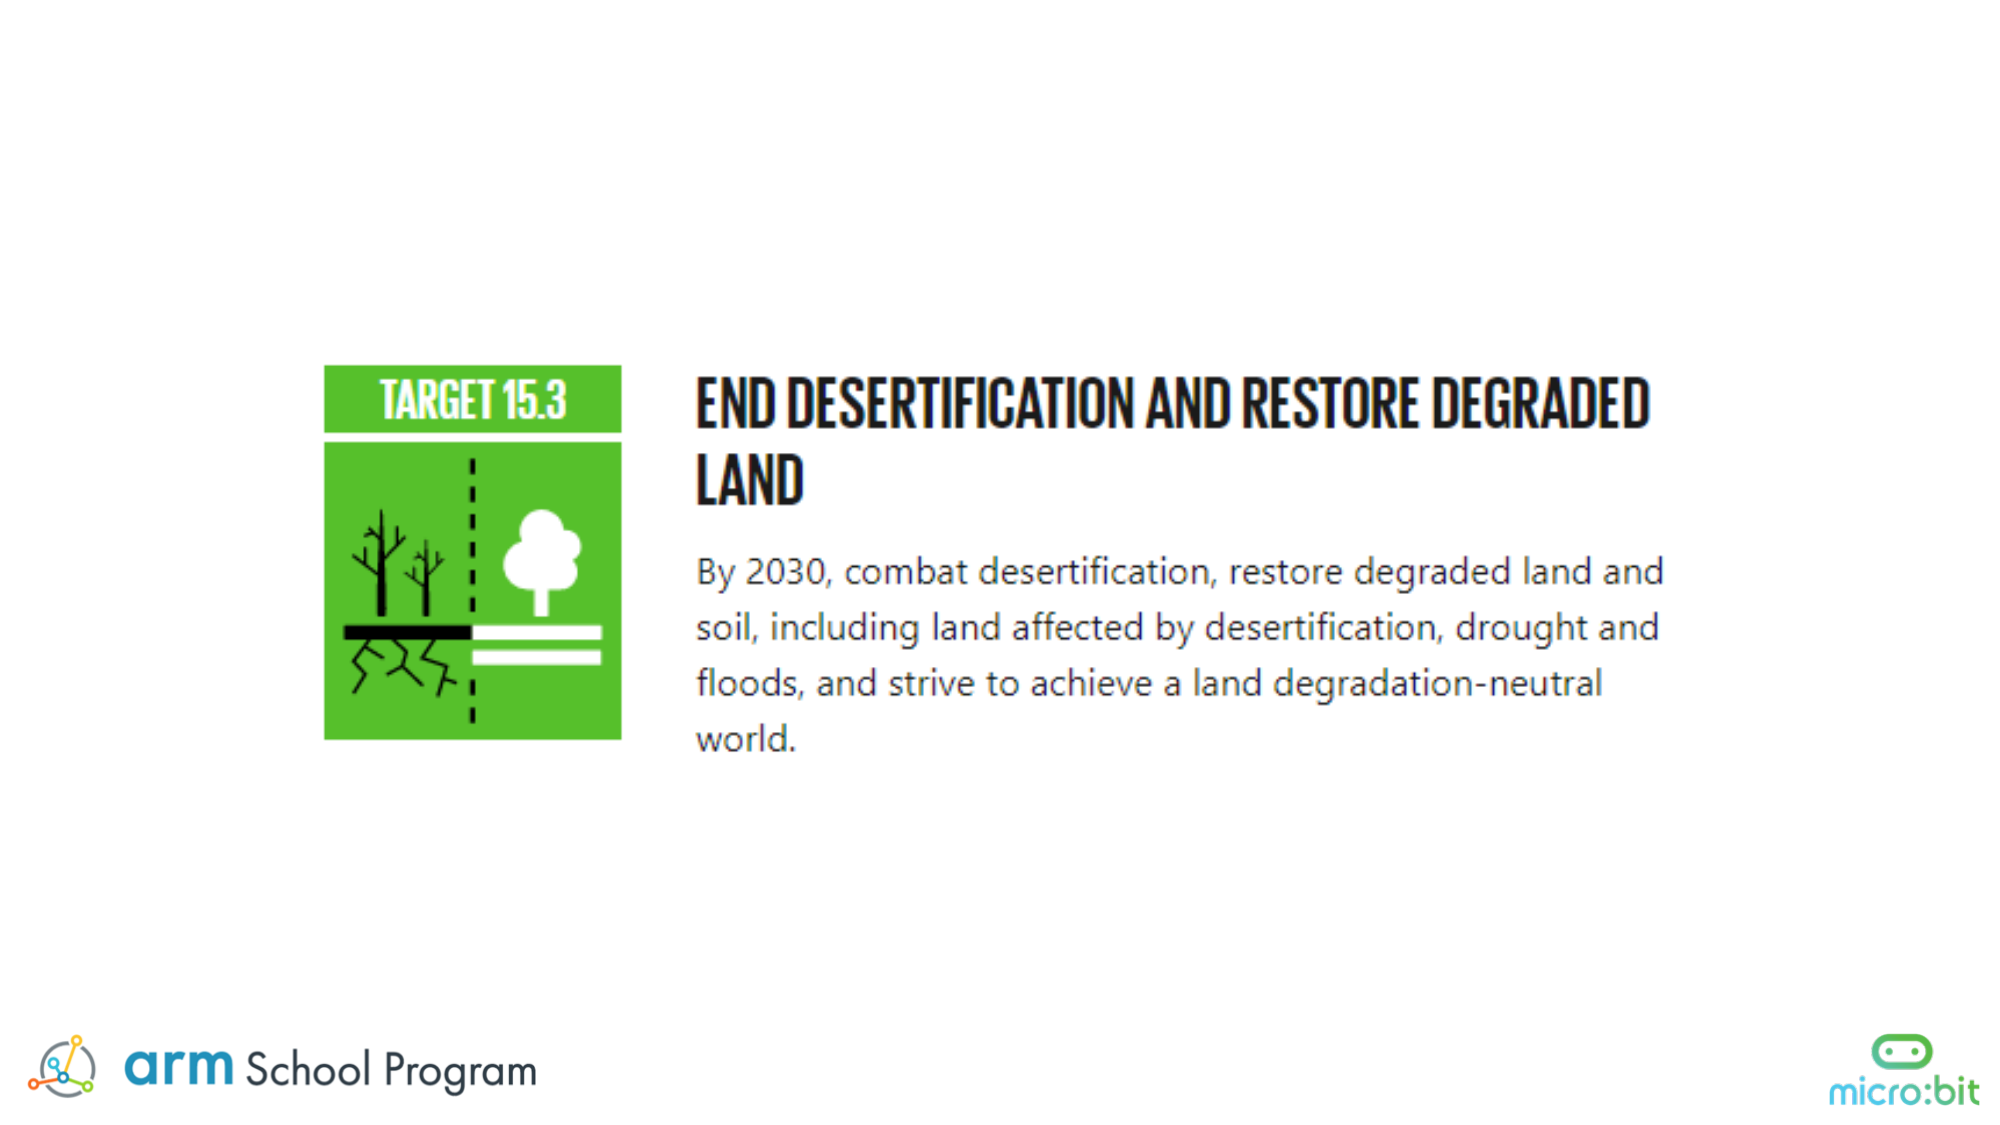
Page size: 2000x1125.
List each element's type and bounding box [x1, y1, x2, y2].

picture [20, 1029, 545, 1107]
picture [1829, 1029, 1980, 1106]
picture [311, 352, 1689, 773]
